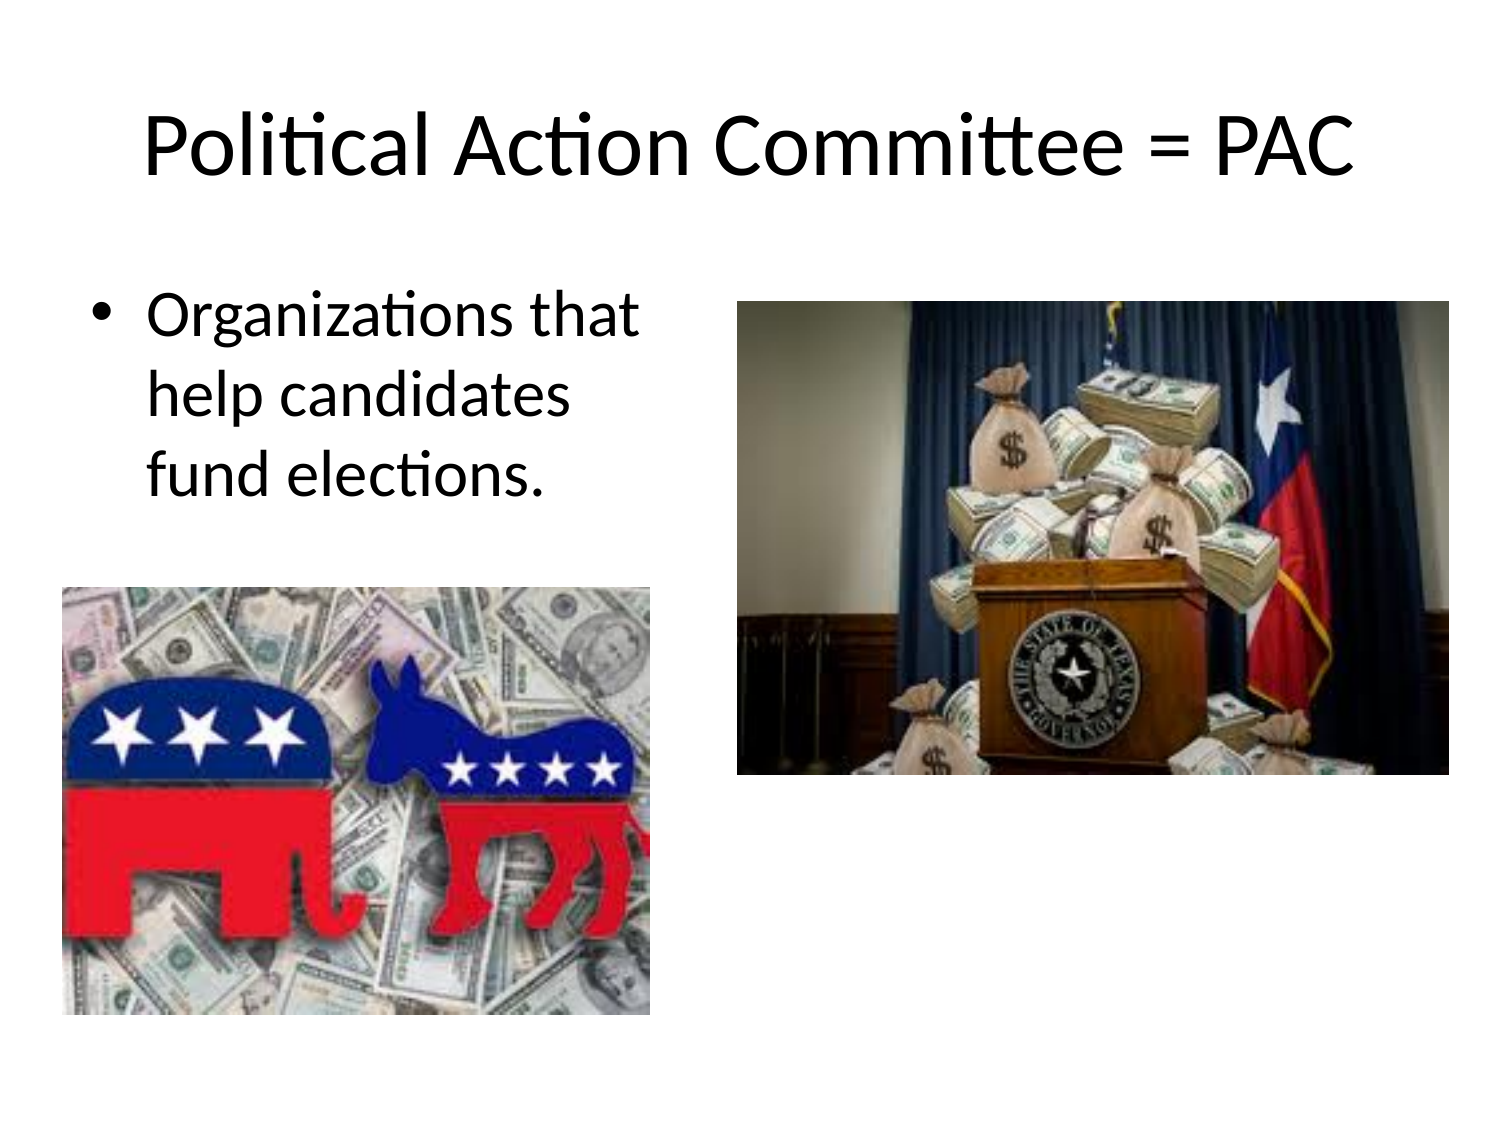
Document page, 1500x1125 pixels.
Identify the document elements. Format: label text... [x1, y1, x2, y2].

picture [62, 587, 651, 1015]
list Organizations that help candidates fund elections. [75, 262, 713, 1005]
picture [737, 301, 1450, 776]
title Political Action Committee = PAC [75, 45, 1425, 233]
